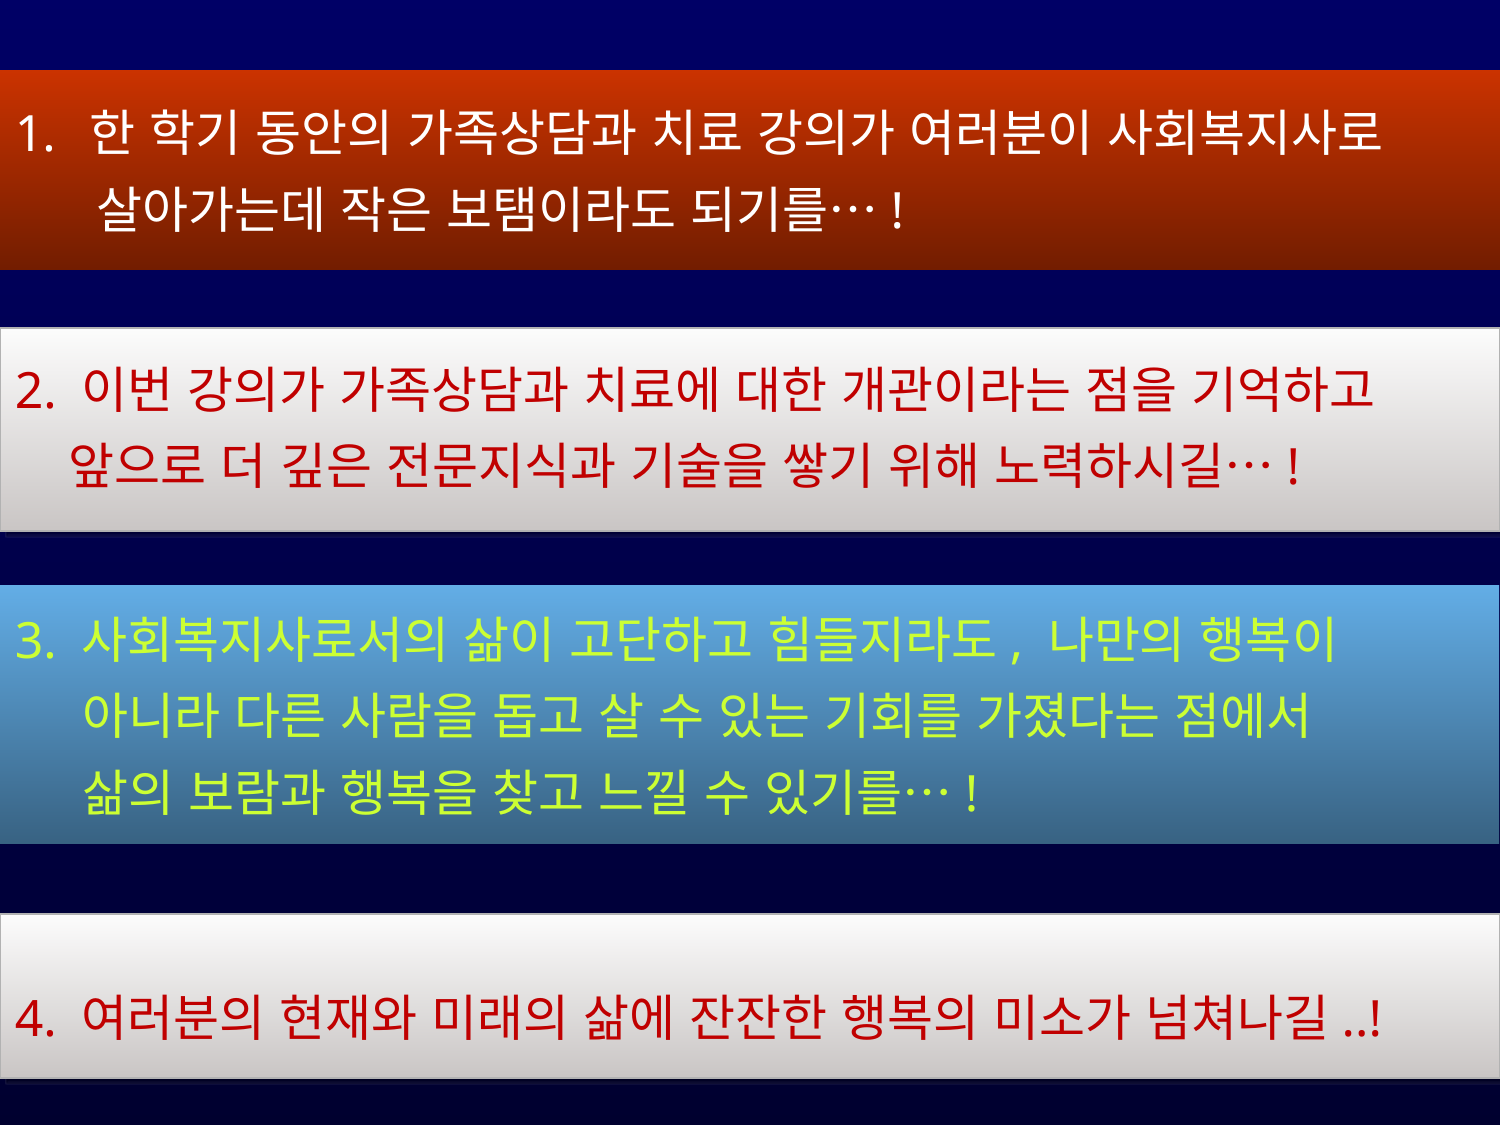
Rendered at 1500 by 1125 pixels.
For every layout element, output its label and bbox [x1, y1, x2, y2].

text_box [0, 70, 1500, 1079]
